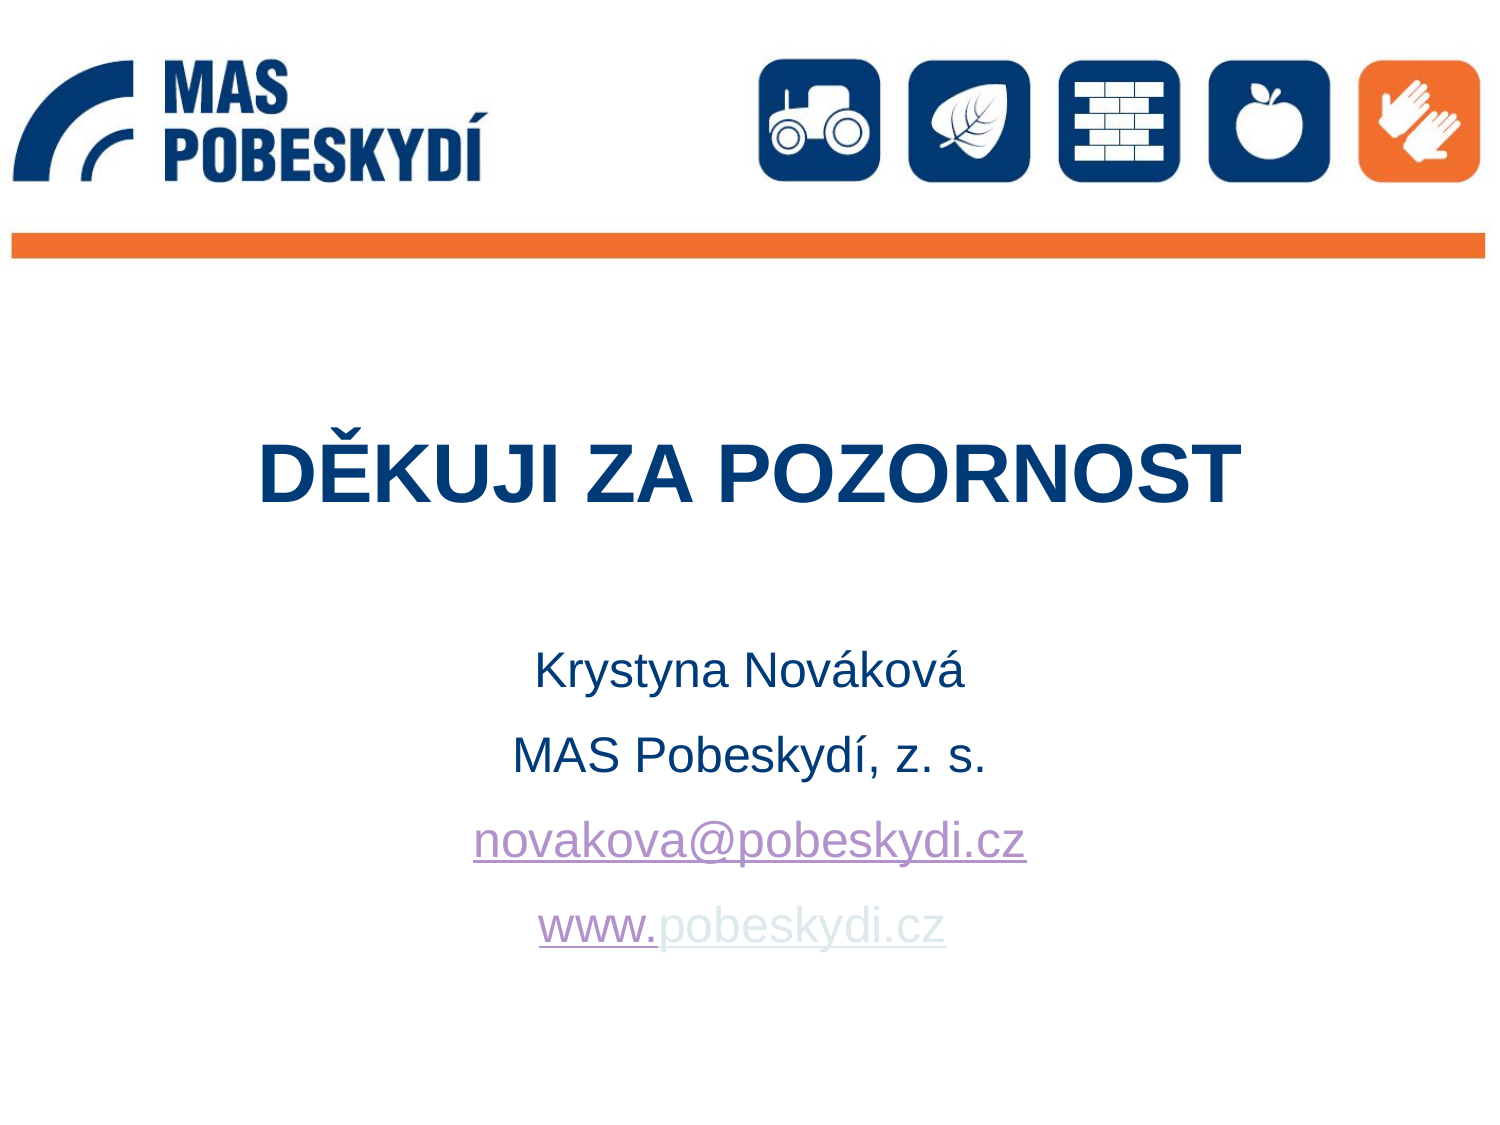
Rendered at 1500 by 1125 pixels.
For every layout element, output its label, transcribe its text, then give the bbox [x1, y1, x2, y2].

subtitle Krystyna Nováková MAS Pobeskydí, z. s. novakova@pobeskydi.cz www.pobeskydi.cz [225, 637, 1275, 925]
picture [0, 46, 1500, 268]
title děkuji za pozornost [112, 375, 1388, 563]
